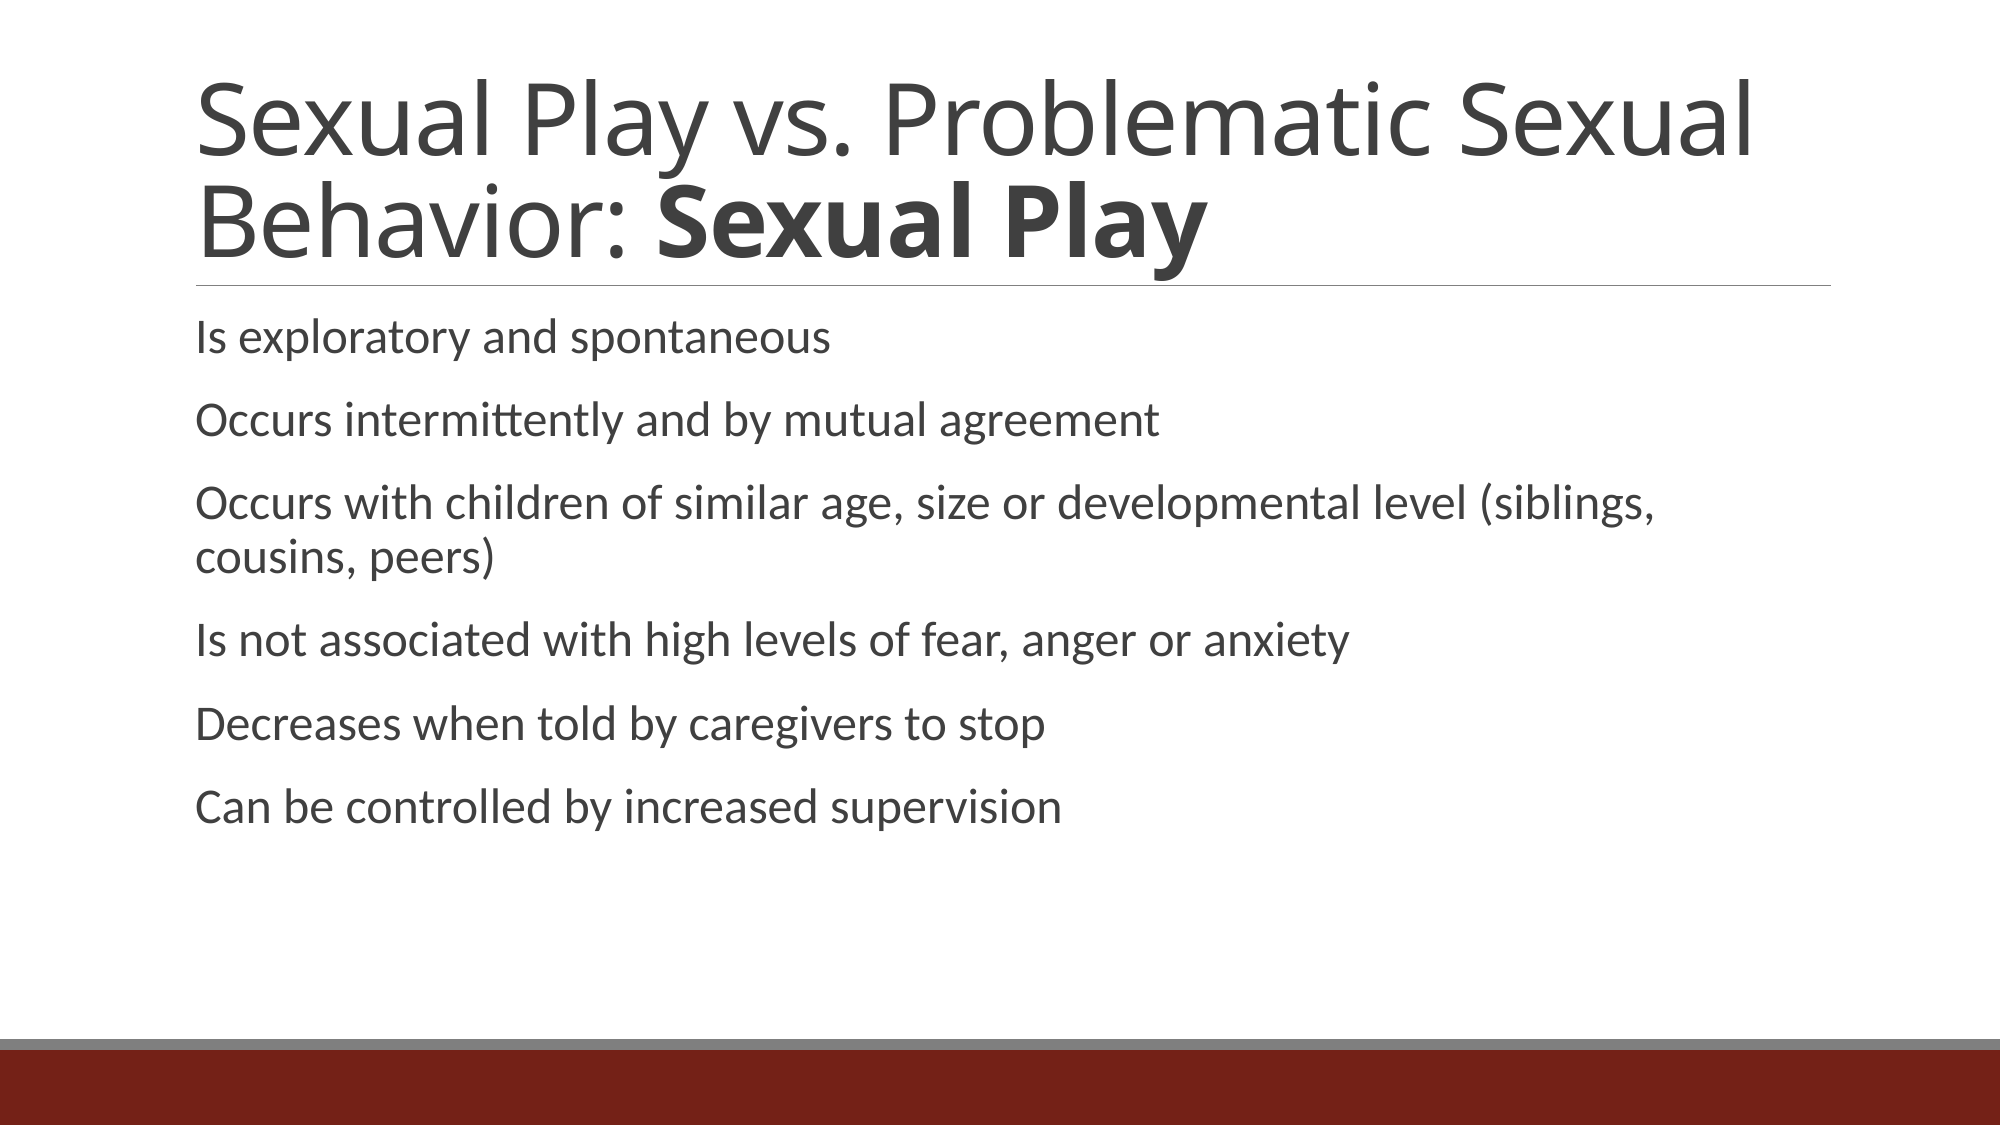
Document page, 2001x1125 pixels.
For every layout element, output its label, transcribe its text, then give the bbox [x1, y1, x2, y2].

title Sexual Play vs. Problematic Sexual Behavior: Sexual Play [180, 47, 1830, 285]
list Is exploratory and spontaneous Occurs intermittently and by mutual agreement Occurs with children of similar age, size or developmental level (siblings, cousins, peers) Is not associated with high levels of fear, anger or anxiety Decreases when told by caregivers to stop Can be controlled by increased supervision [180, 302, 1830, 963]
